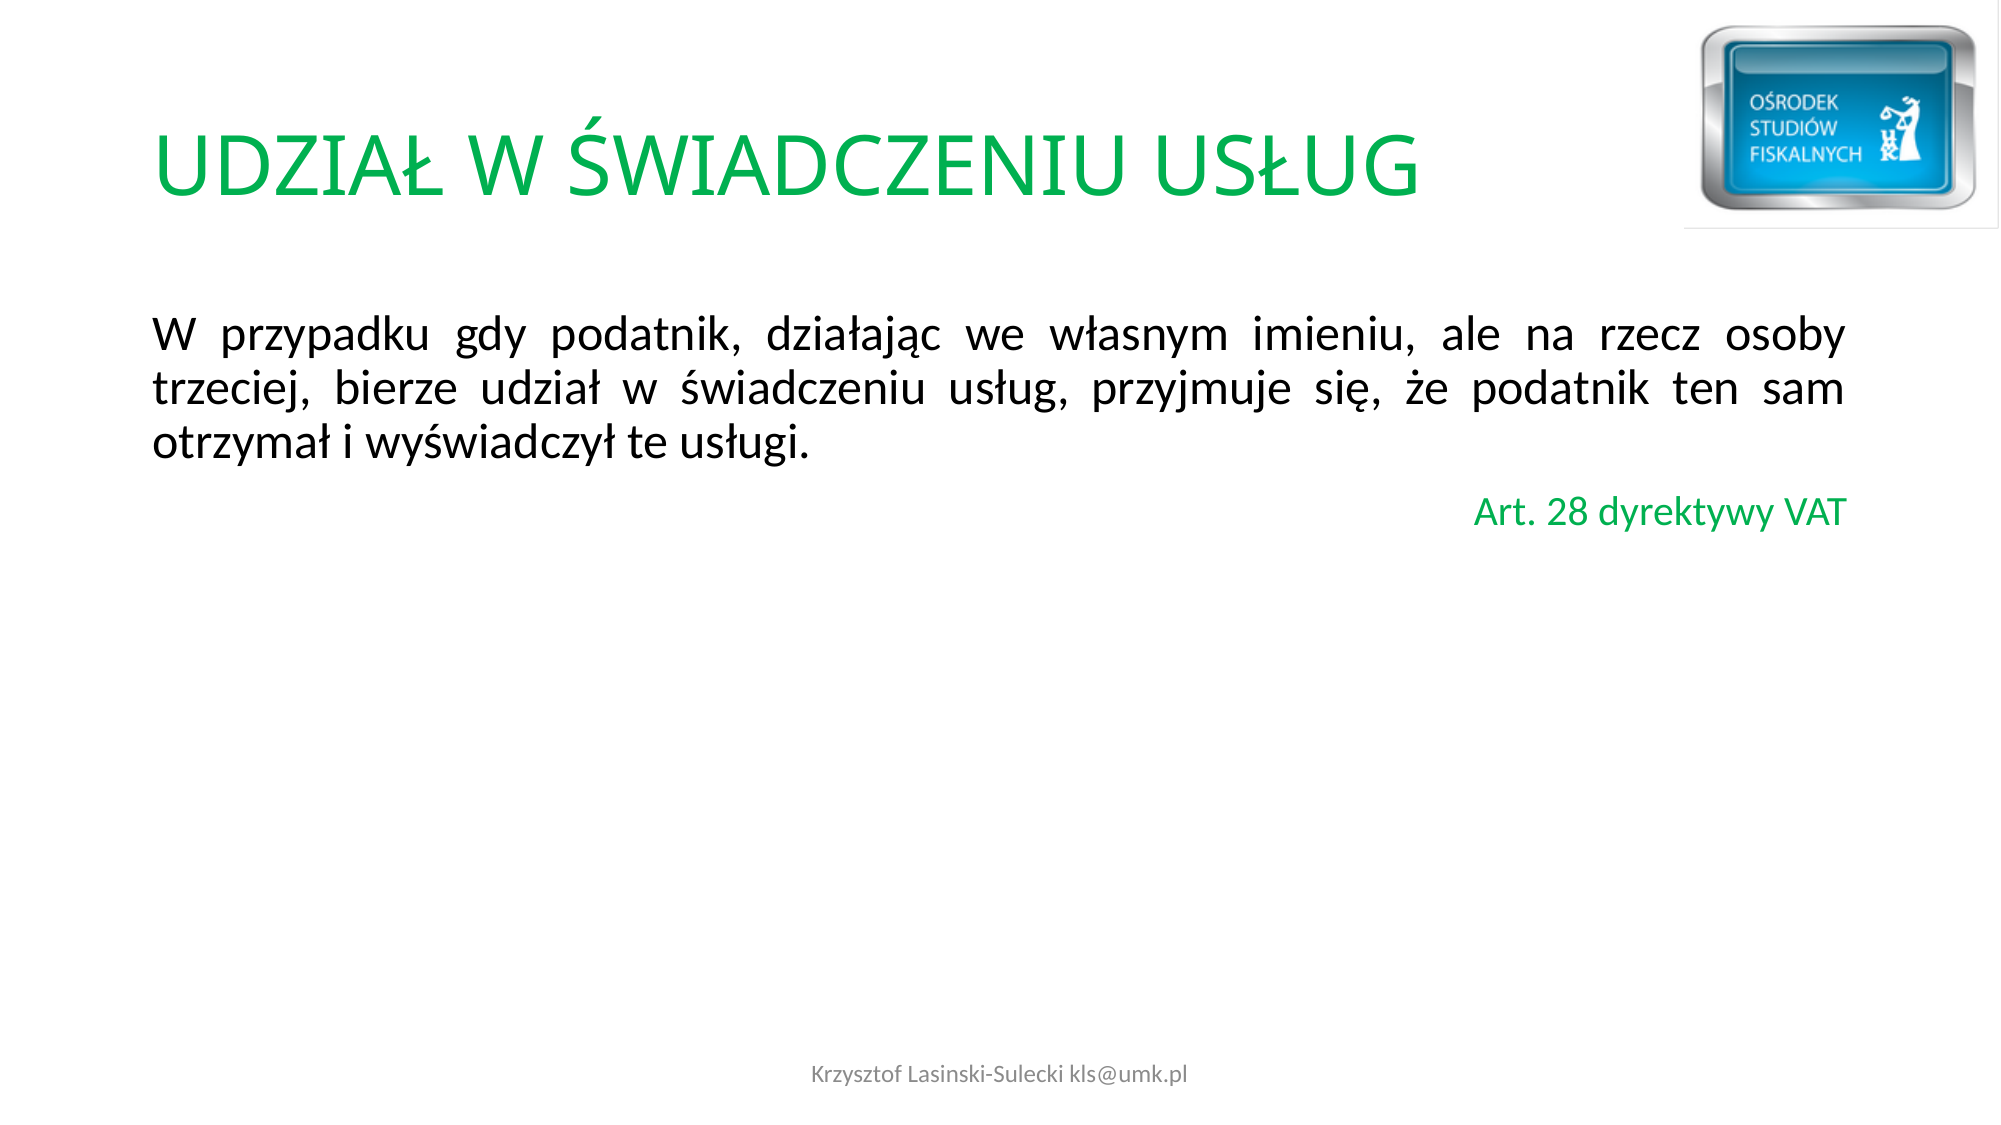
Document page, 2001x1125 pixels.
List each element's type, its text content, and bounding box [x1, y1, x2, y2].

footer Krzysztof Lasinski-Sulecki kls@umk.pl [662, 1042, 1338, 1103]
picture [1684, 0, 2000, 230]
title UDZIAŁ W ŚWIADCZENIU USŁUG [137, 59, 1863, 278]
list W przypadku gdy podatnik, działając we własnym imieniu, ale na rzecz osoby trzeciej, bierze udział w świadczeniu usług, przyjmuje się, że podatnik ten sam otrzymał i wyświadczył te usługi. Art. 28 dyrektywy VAT [137, 299, 1863, 1014]
